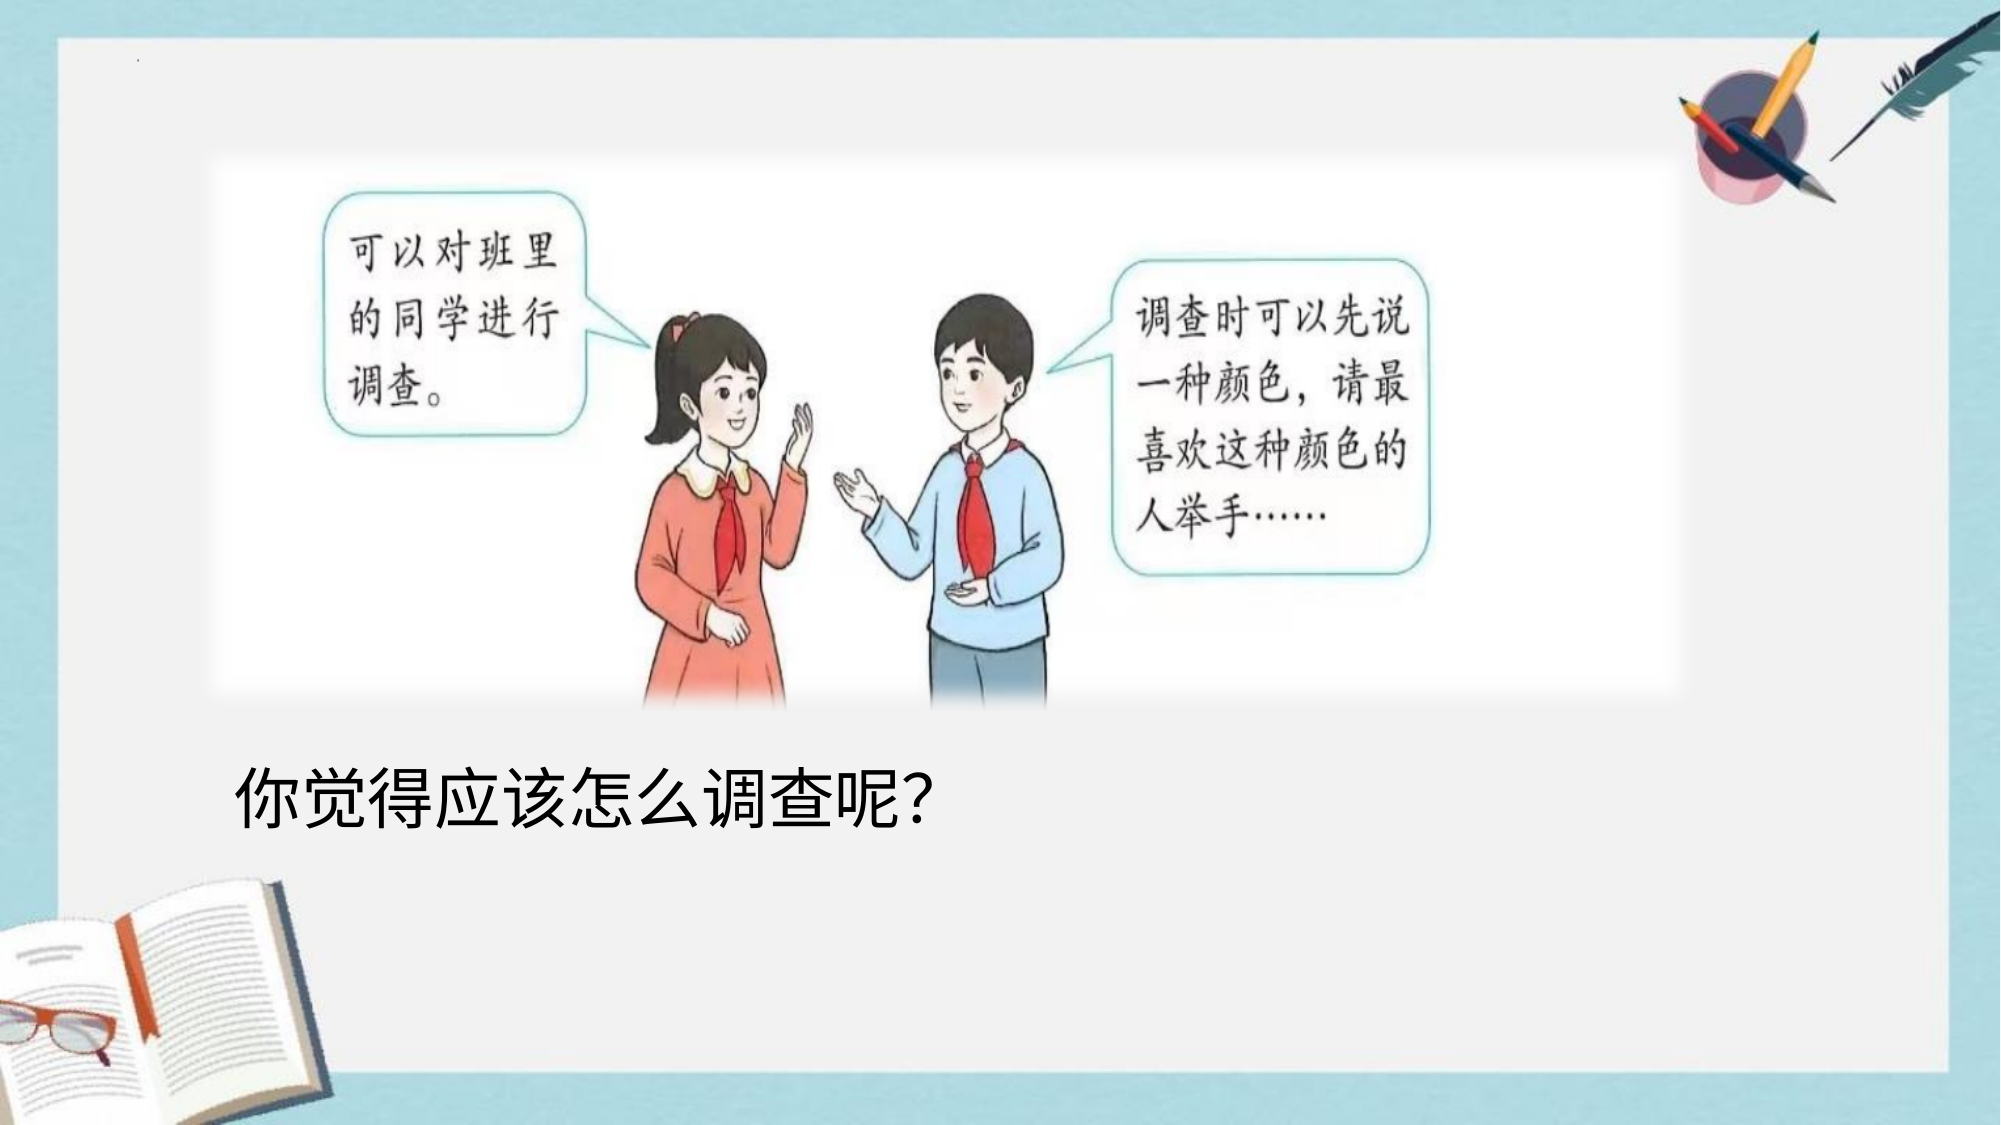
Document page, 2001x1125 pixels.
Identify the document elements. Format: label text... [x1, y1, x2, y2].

picture [0, 0, 2001, 1125]
text_box 你觉得应该怎么调查呢？ [219, 758, 1077, 851]
